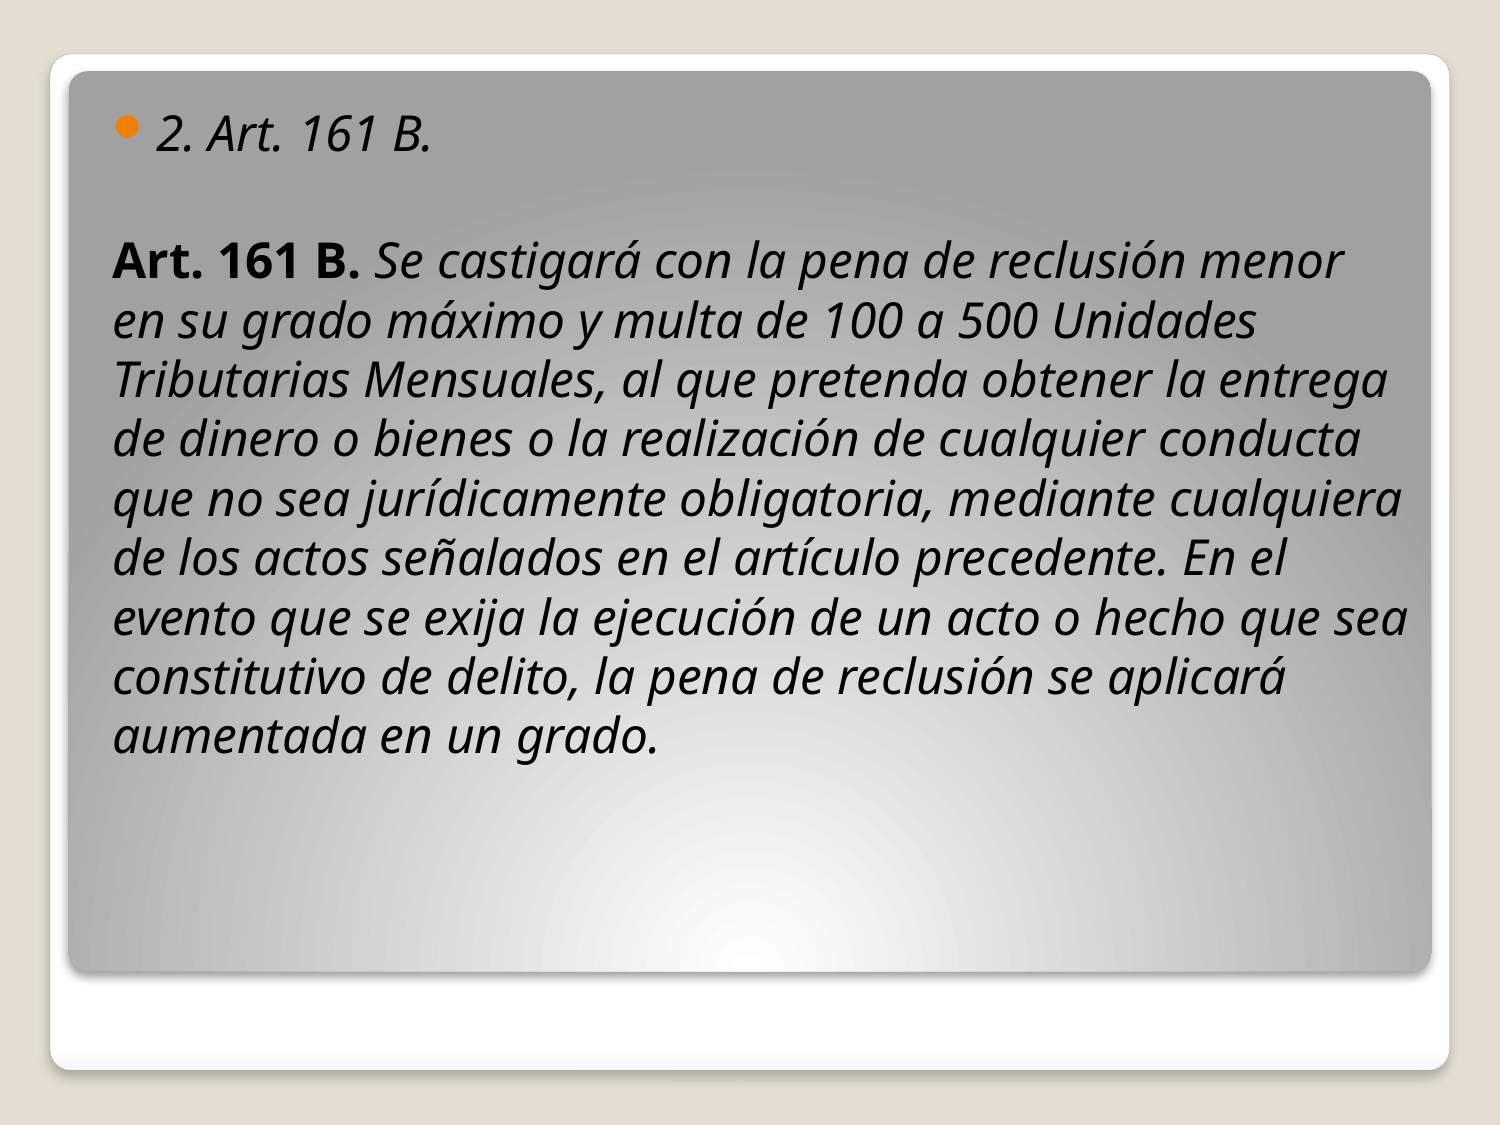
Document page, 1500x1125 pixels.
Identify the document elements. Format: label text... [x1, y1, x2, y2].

list 2. Art. 161 B. Art. 161 B. Se castigará con la pena de reclusión menor en su grado máximo y multa de 100 a 500 Unidades Tributarias Mensuales, al que pretenda obtener la entrega de dinero o bienes o la realización de cualquier conducta que no sea jurídicamente obligatoria, mediante cualquiera de los actos señalados en el artículo precedente. En el evento que se exija la ejecución de un acto o hecho que sea constitutivo de delito, la pena de reclusión se aplicará aumentada en un grado. [82, 86, 1425, 774]
